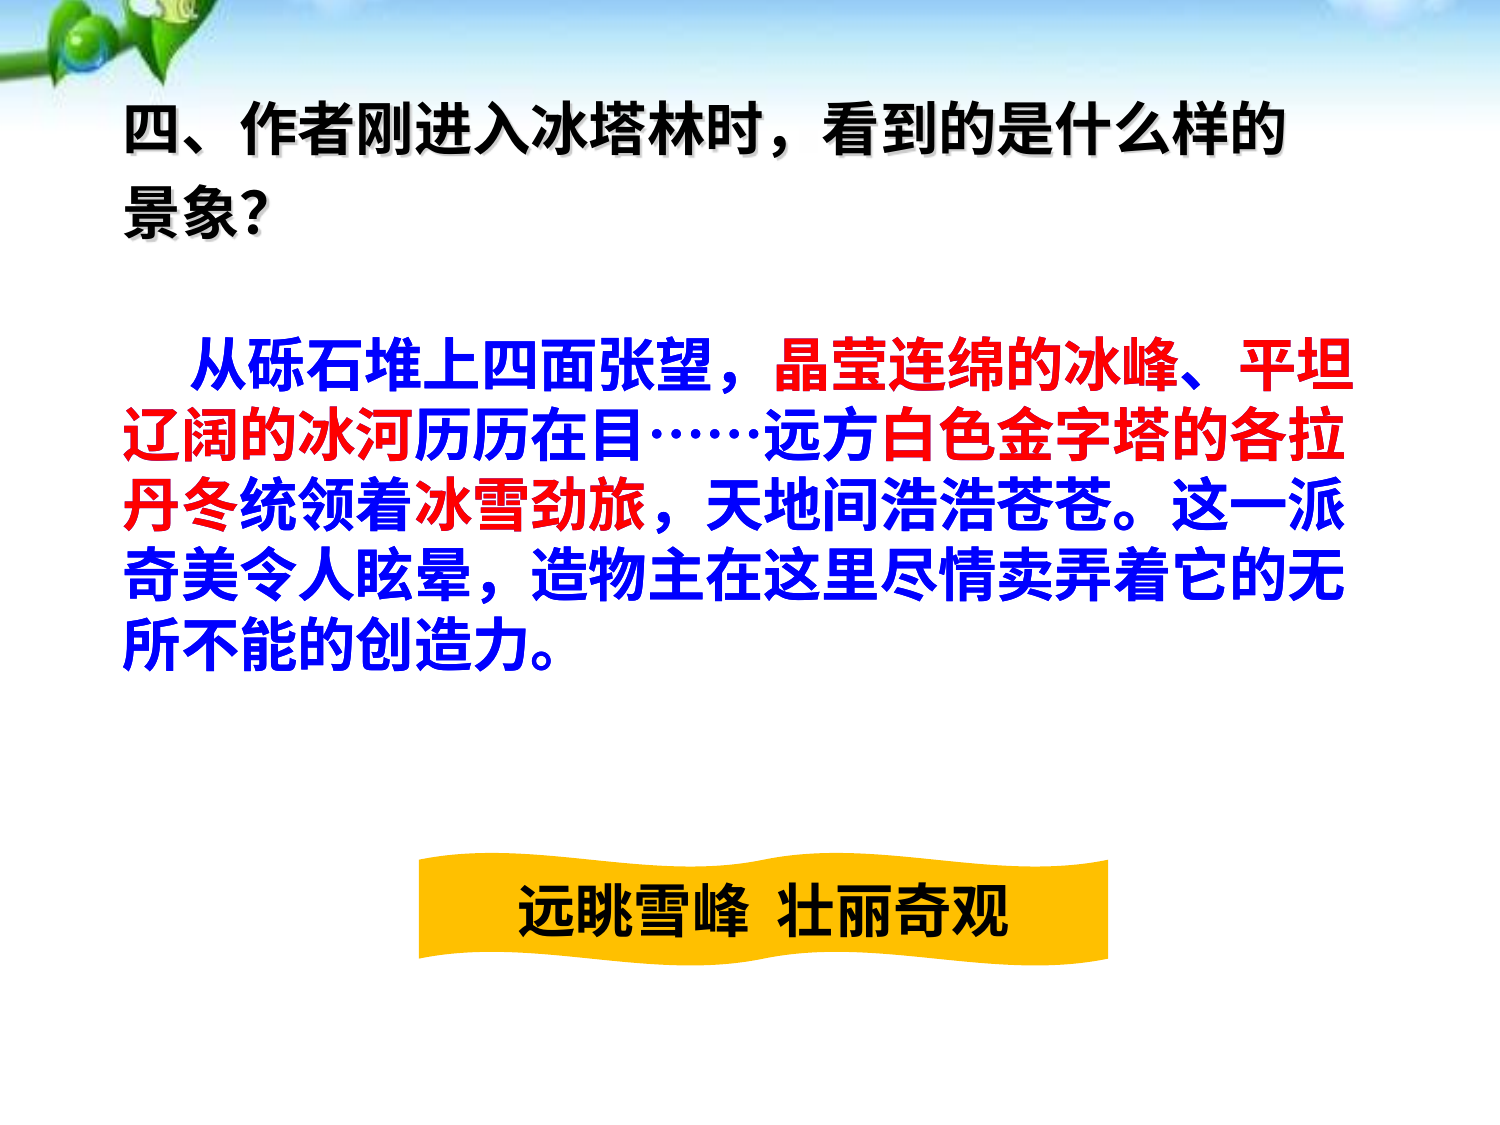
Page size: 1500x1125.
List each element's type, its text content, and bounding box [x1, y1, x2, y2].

text_box 远眺雪峰 壮丽奇观 [418, 852, 1109, 966]
picture [0, 0, 1500, 1125]
text_box 四、作者刚进入冰塔林时，看到的是什么样的景象？ [108, 70, 1340, 254]
text_box 从砾石堆上四面张望，晶莹连绵的冰峰、平坦辽阔的冰河历历在目……远方白色金字塔的各拉丹冬统领着冰雪劲旅，天地间浩浩苍苍。这一派奇美令人眩晕，造物主在这里尽情卖弄着它的无所不能的创造力。 [108, 320, 1397, 686]
